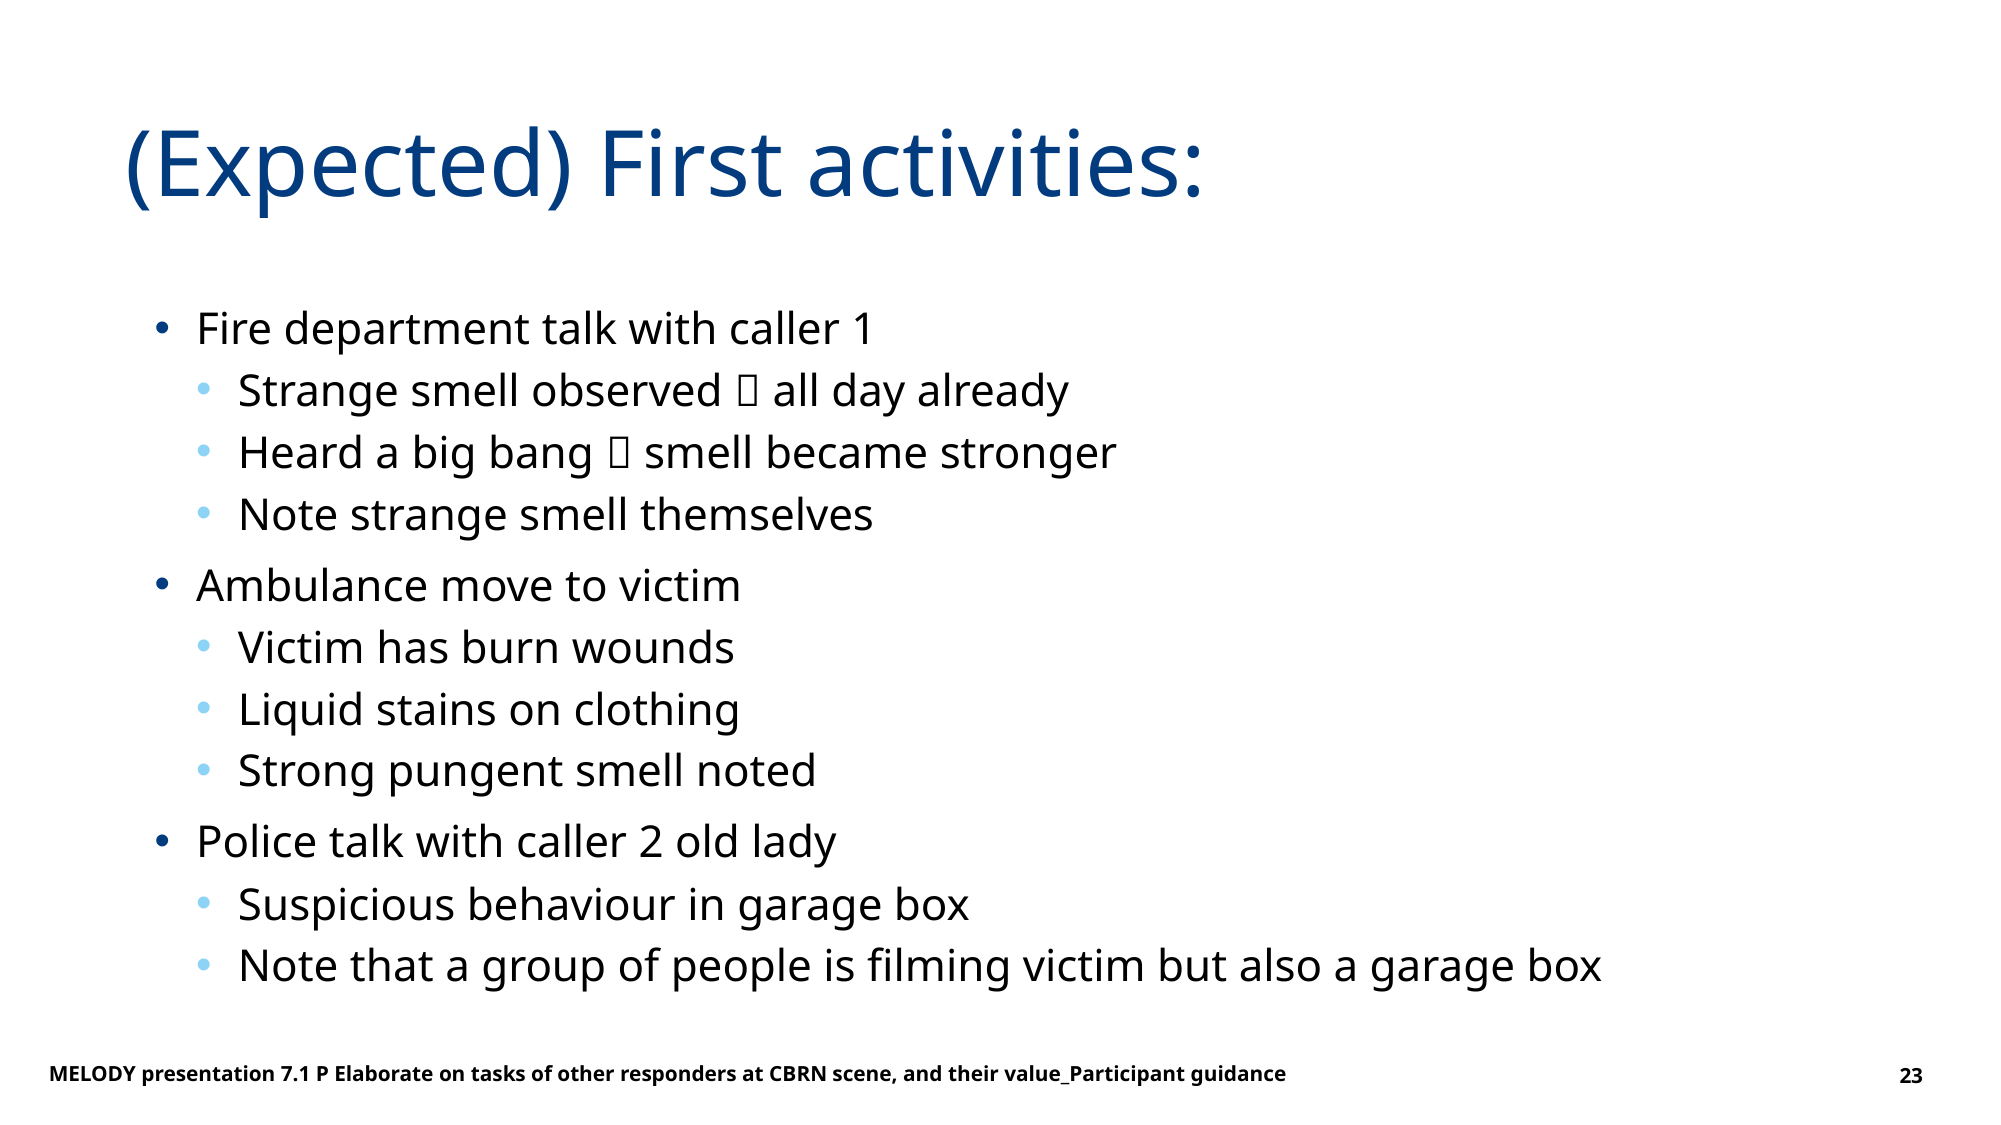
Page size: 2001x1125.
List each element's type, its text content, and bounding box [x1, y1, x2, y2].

footer MELODY presentation 7.1 P Elaborate on tasks of other responders at CBRN scene, and their value_Participant guidance [49, 1062, 1817, 1088]
title (Expected) First activities: [125, 117, 1875, 280]
list Fire department talk with caller 1 Strange smell observed  all day already Heard a big bang  smell became stronger Note strange smell themselves Ambulance move to victim Victim has burn wounds Liquid stains on clothing Strong pungent smell noted Police talk with caller 2 old lady Suspicious behaviour in garage box Note that a group of people is filming victim but also a garage box [125, 292, 1875, 999]
slide_number 23 [1473, 1062, 1924, 1101]
